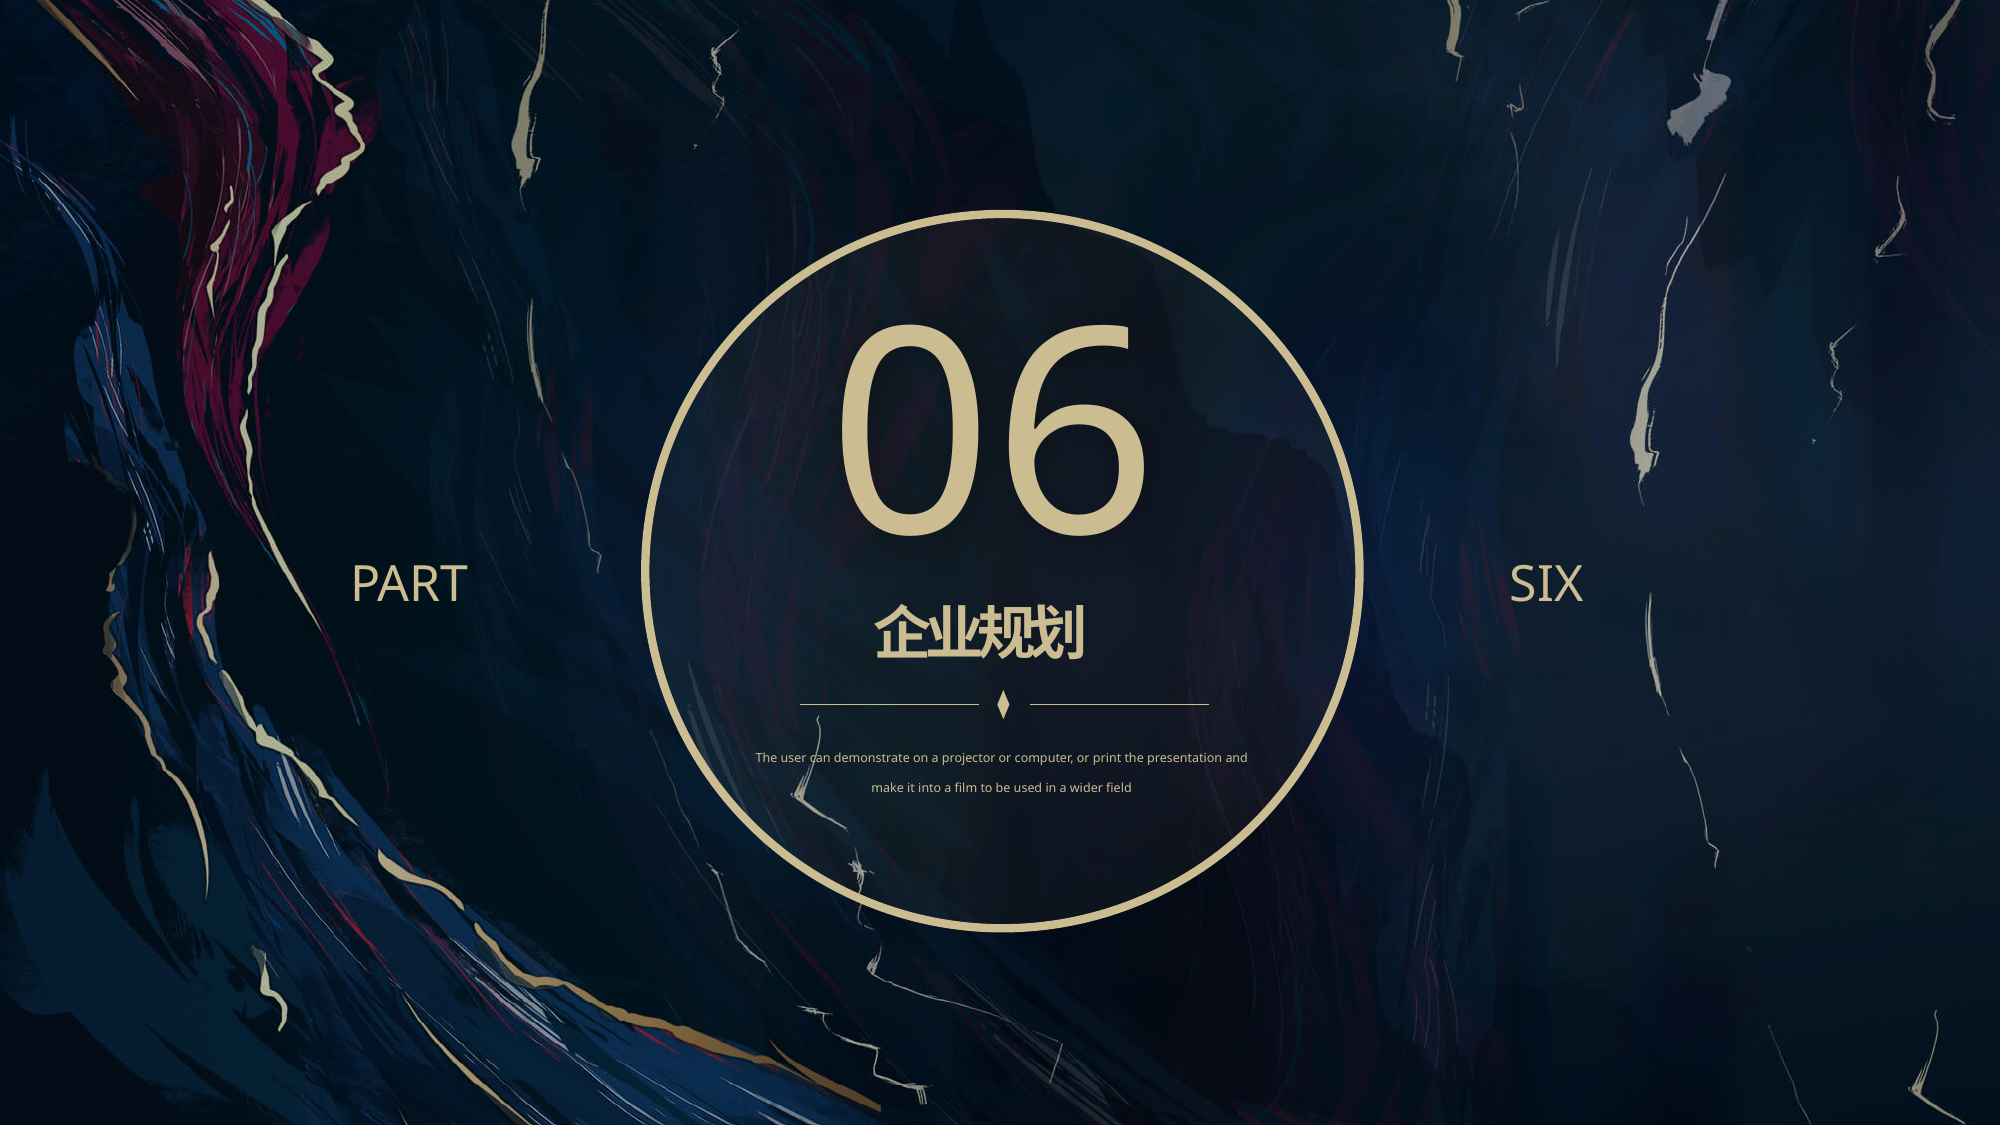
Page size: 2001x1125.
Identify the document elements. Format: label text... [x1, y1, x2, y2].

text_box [800, 689, 1210, 720]
text_box PART [335, 543, 522, 619]
text_box SIX [1494, 543, 1681, 619]
text_box The user can demonstrate on a projector or computer, or print the presentation and make it into a film to be used in a wider field [729, 727, 1274, 803]
text_box 06 [814, 238, 1173, 599]
text_box [926, 212, 1078, 221]
text_box [0, 0, 2000, 1125]
text_box [644, 275, 1361, 930]
text_box 企业规划 [859, 589, 1138, 674]
